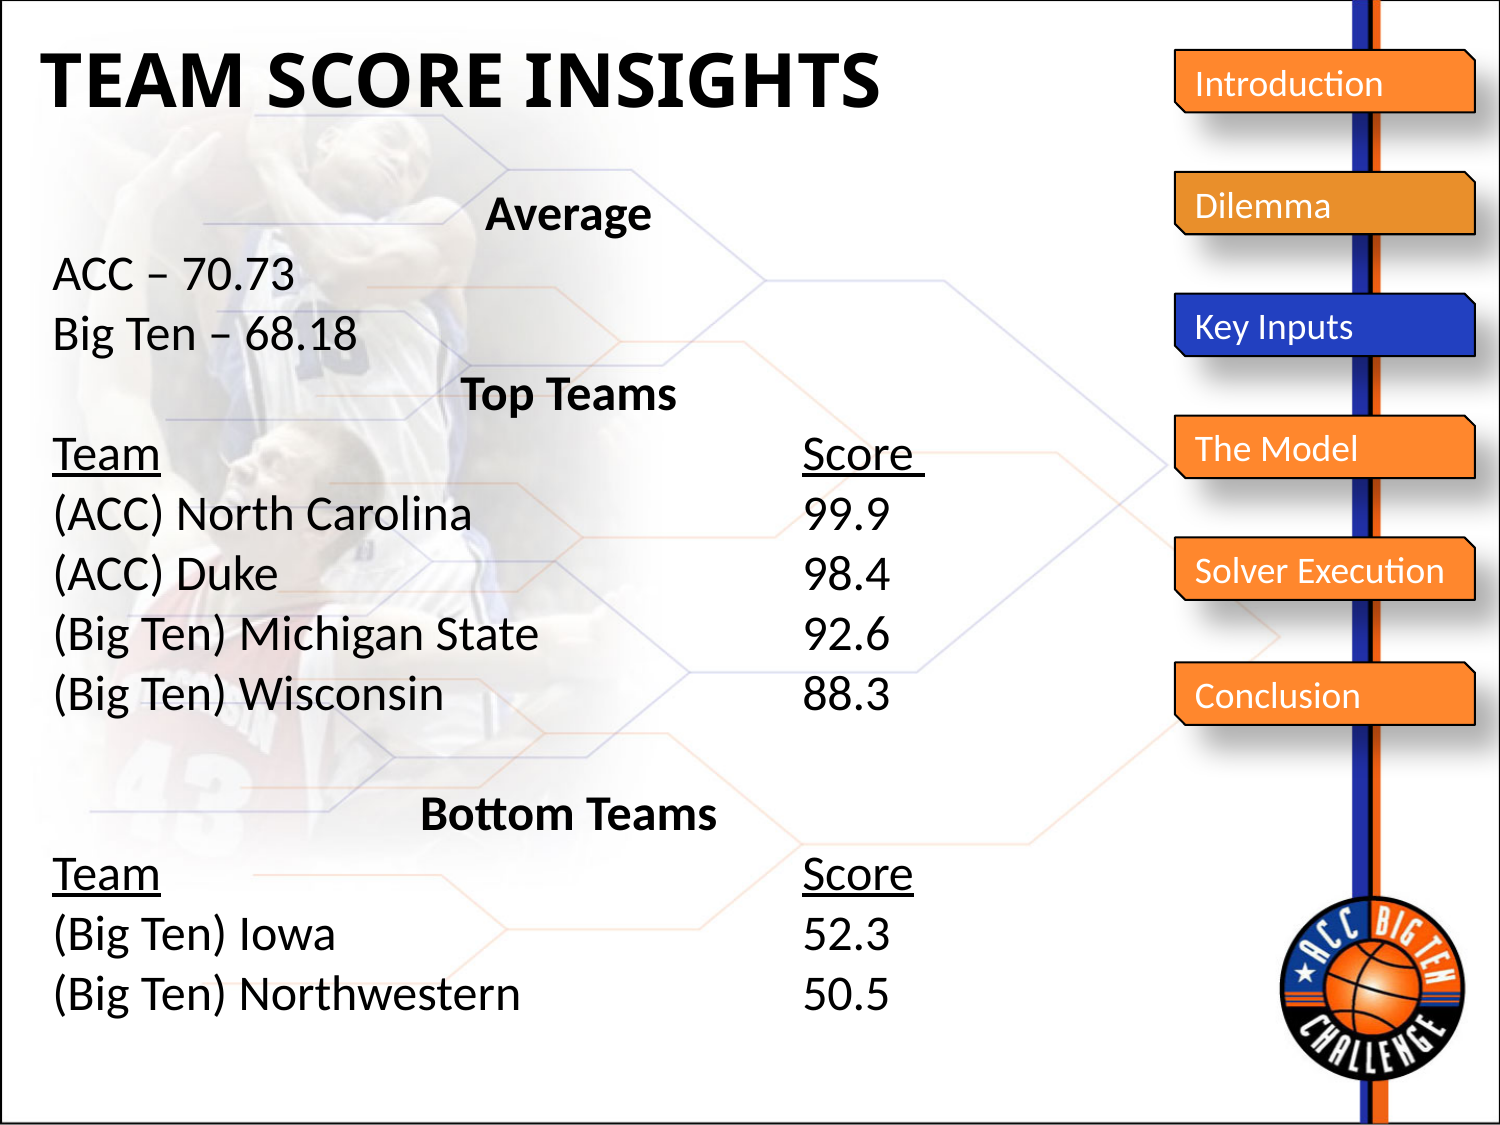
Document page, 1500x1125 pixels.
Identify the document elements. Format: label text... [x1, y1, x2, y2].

text_box Key Inputs [1172, 291, 1478, 359]
text_box Conclusion [1172, 660, 1478, 727]
text_box The Model [1172, 413, 1478, 481]
text_box Average ACC – 70.73 Big Ten – 68.18 Top Teams Team Score (ACC) North Carolina 99.9 (ACC) Duke 98.4 (Big Ten) Michigan State 92.6 (Big Ten) Wisconsin 88.3 Bottom Teams Team Score (Big Ten) Iowa 52.3 (Big Ten) Northwestern 50.5 [37, 112, 1100, 1078]
text_box Solver Execution [1172, 535, 1478, 603]
picture [0, 0, 1500, 1125]
text_box Introduction [1172, 47, 1478, 115]
text_box Dilemma [1172, 169, 1478, 237]
text_box Team score insights [24, 24, 1125, 130]
